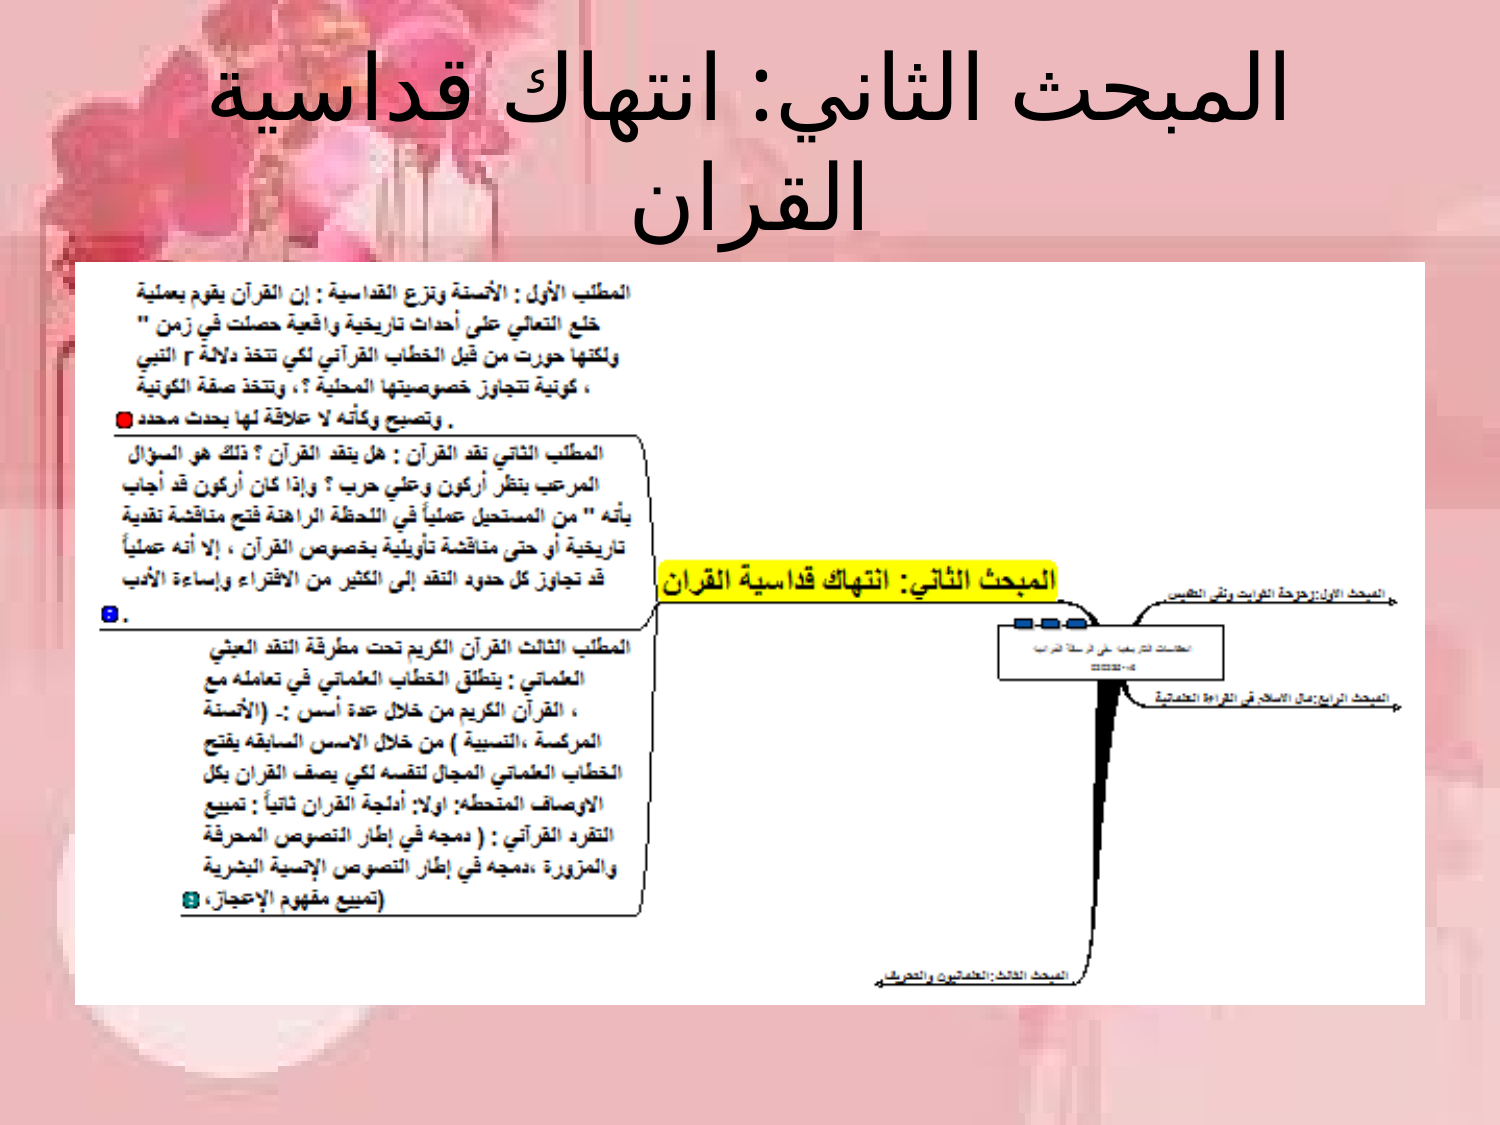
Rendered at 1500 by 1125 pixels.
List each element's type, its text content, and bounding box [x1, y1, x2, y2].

title المبحث الثاني: انتهاك قداسية القران [75, 21, 1425, 257]
picture [0, 0, 1500, 1125]
